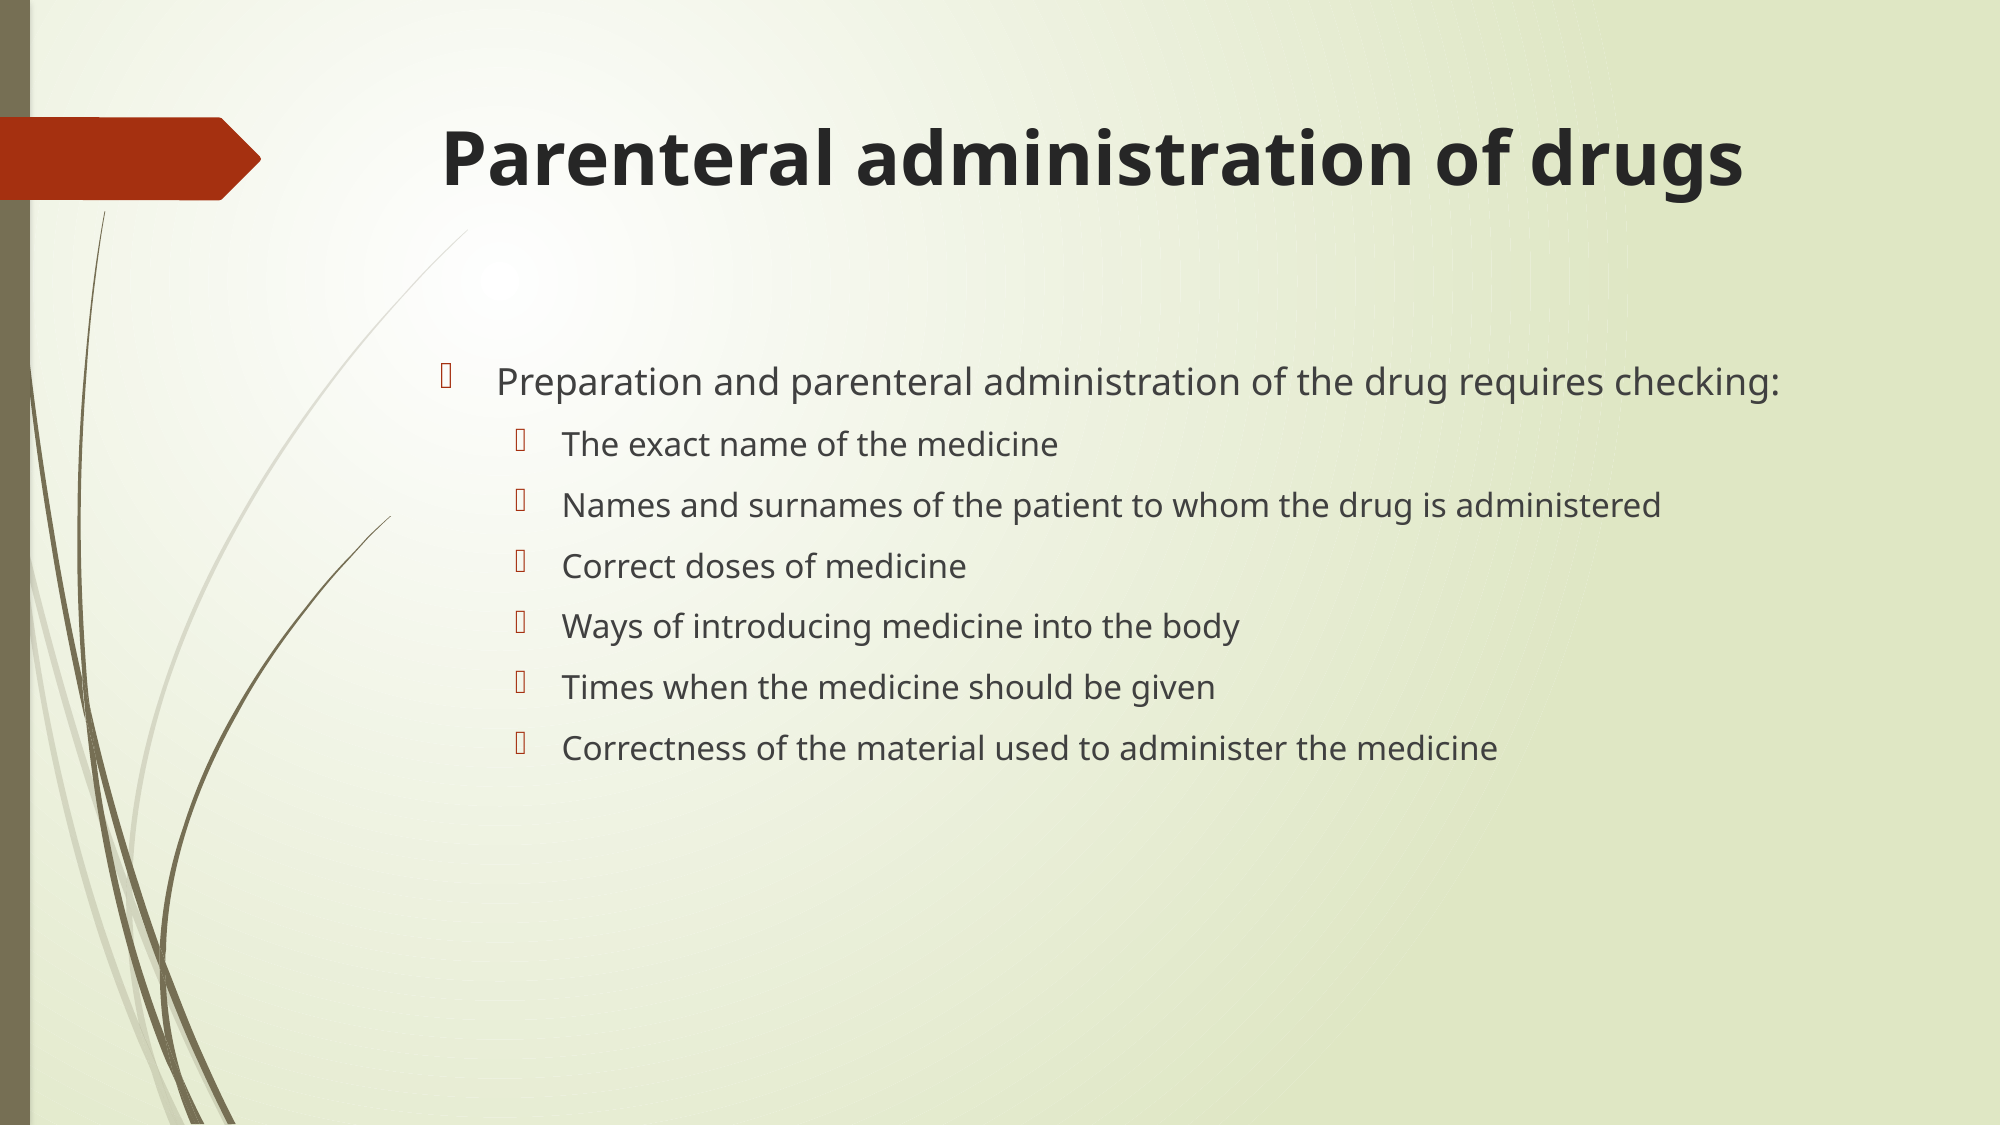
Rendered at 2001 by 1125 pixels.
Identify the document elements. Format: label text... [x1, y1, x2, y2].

list Preparation and parenteral administration of the drug requires checking: The exact name of the medicine Names and surnames of the patient to whom the drug is administered Correct doses of medicine Ways of introducing medicine into the body Times when the medicine should be given Correctness of the material used to administer the medicine [424, 350, 1888, 970]
title Parenteral administration of drugs [425, 102, 1888, 313]
